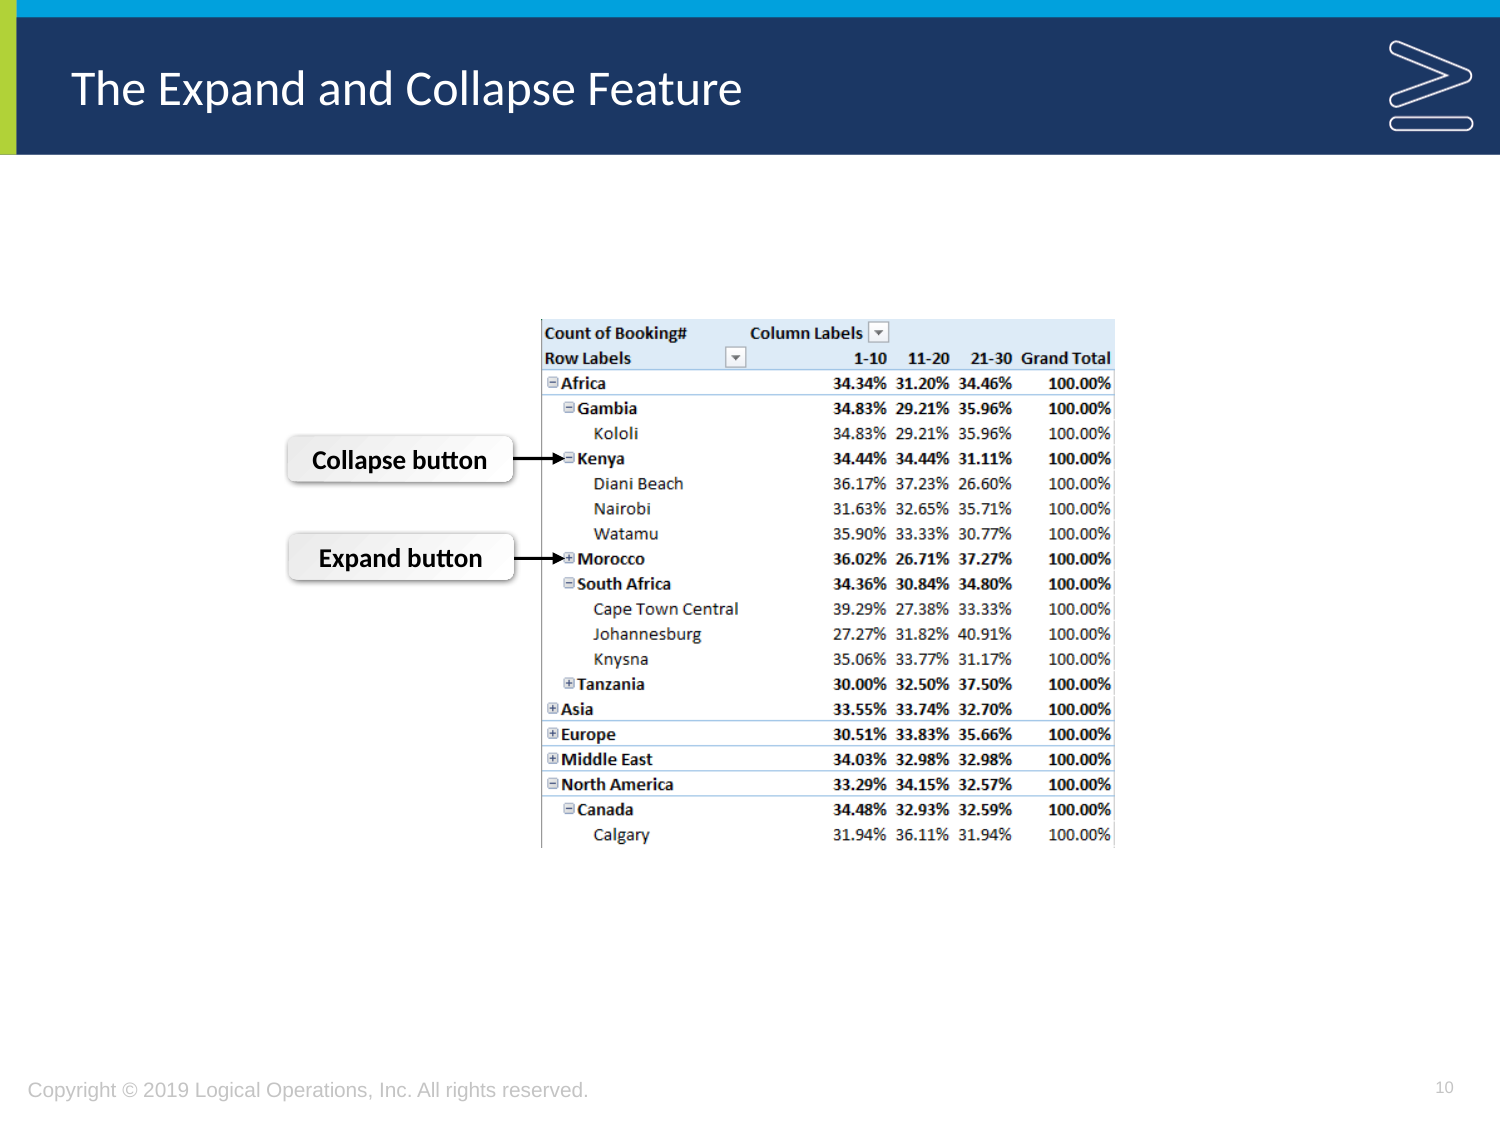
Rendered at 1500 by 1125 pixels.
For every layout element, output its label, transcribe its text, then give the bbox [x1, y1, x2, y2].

slide_number 10 [1118, 1057, 1469, 1118]
picture [541, 319, 1115, 848]
text_box Collapse button [285, 434, 515, 484]
text_box Expand button [286, 531, 516, 582]
picture [1350, 18, 1500, 155]
title The Expand and Collapse Feature [56, 16, 1350, 155]
picture [0, 0, 56, 155]
